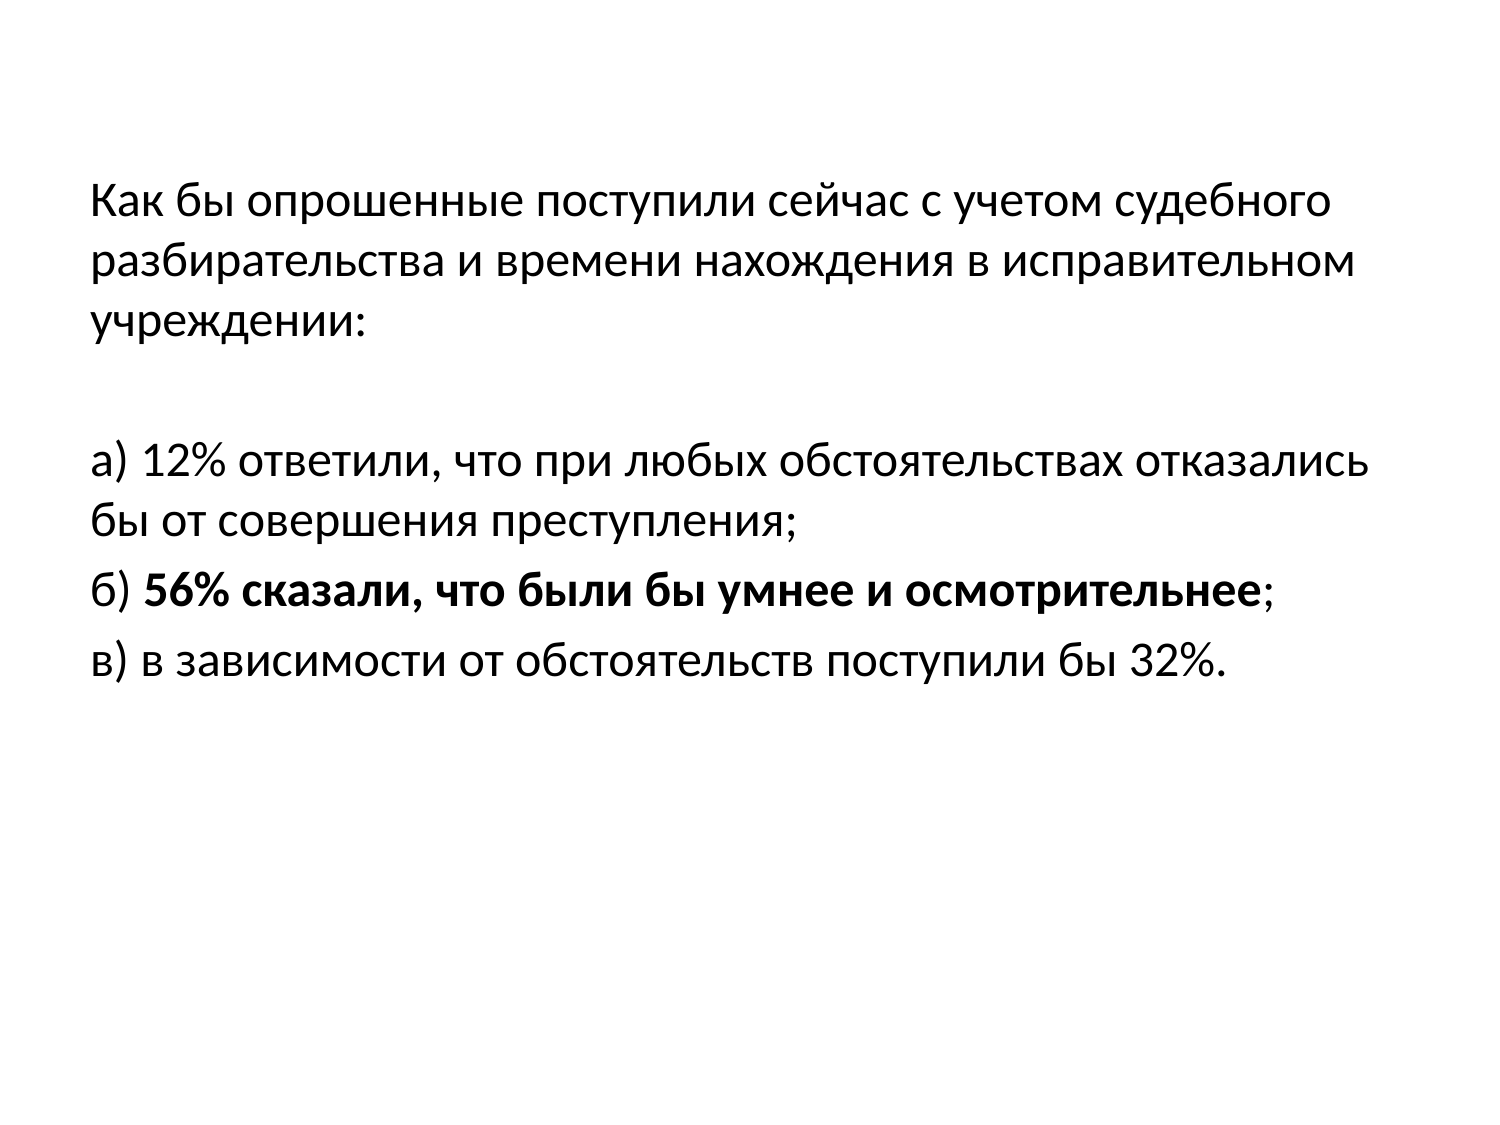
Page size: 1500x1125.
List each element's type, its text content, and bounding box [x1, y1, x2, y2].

list Как бы опрошенные поступили сейчас с учетом судебного разбирательства и времени нахождения в исправительном учреждении: а) 12% ответили, что при любых обстоятельствах отказались бы от совершения преступления; б) 56% сказали, что были бы умнее и осмотрительнее; в) в зависимости от обстоятельств поступили бы 32%. [75, 19, 1425, 1005]
